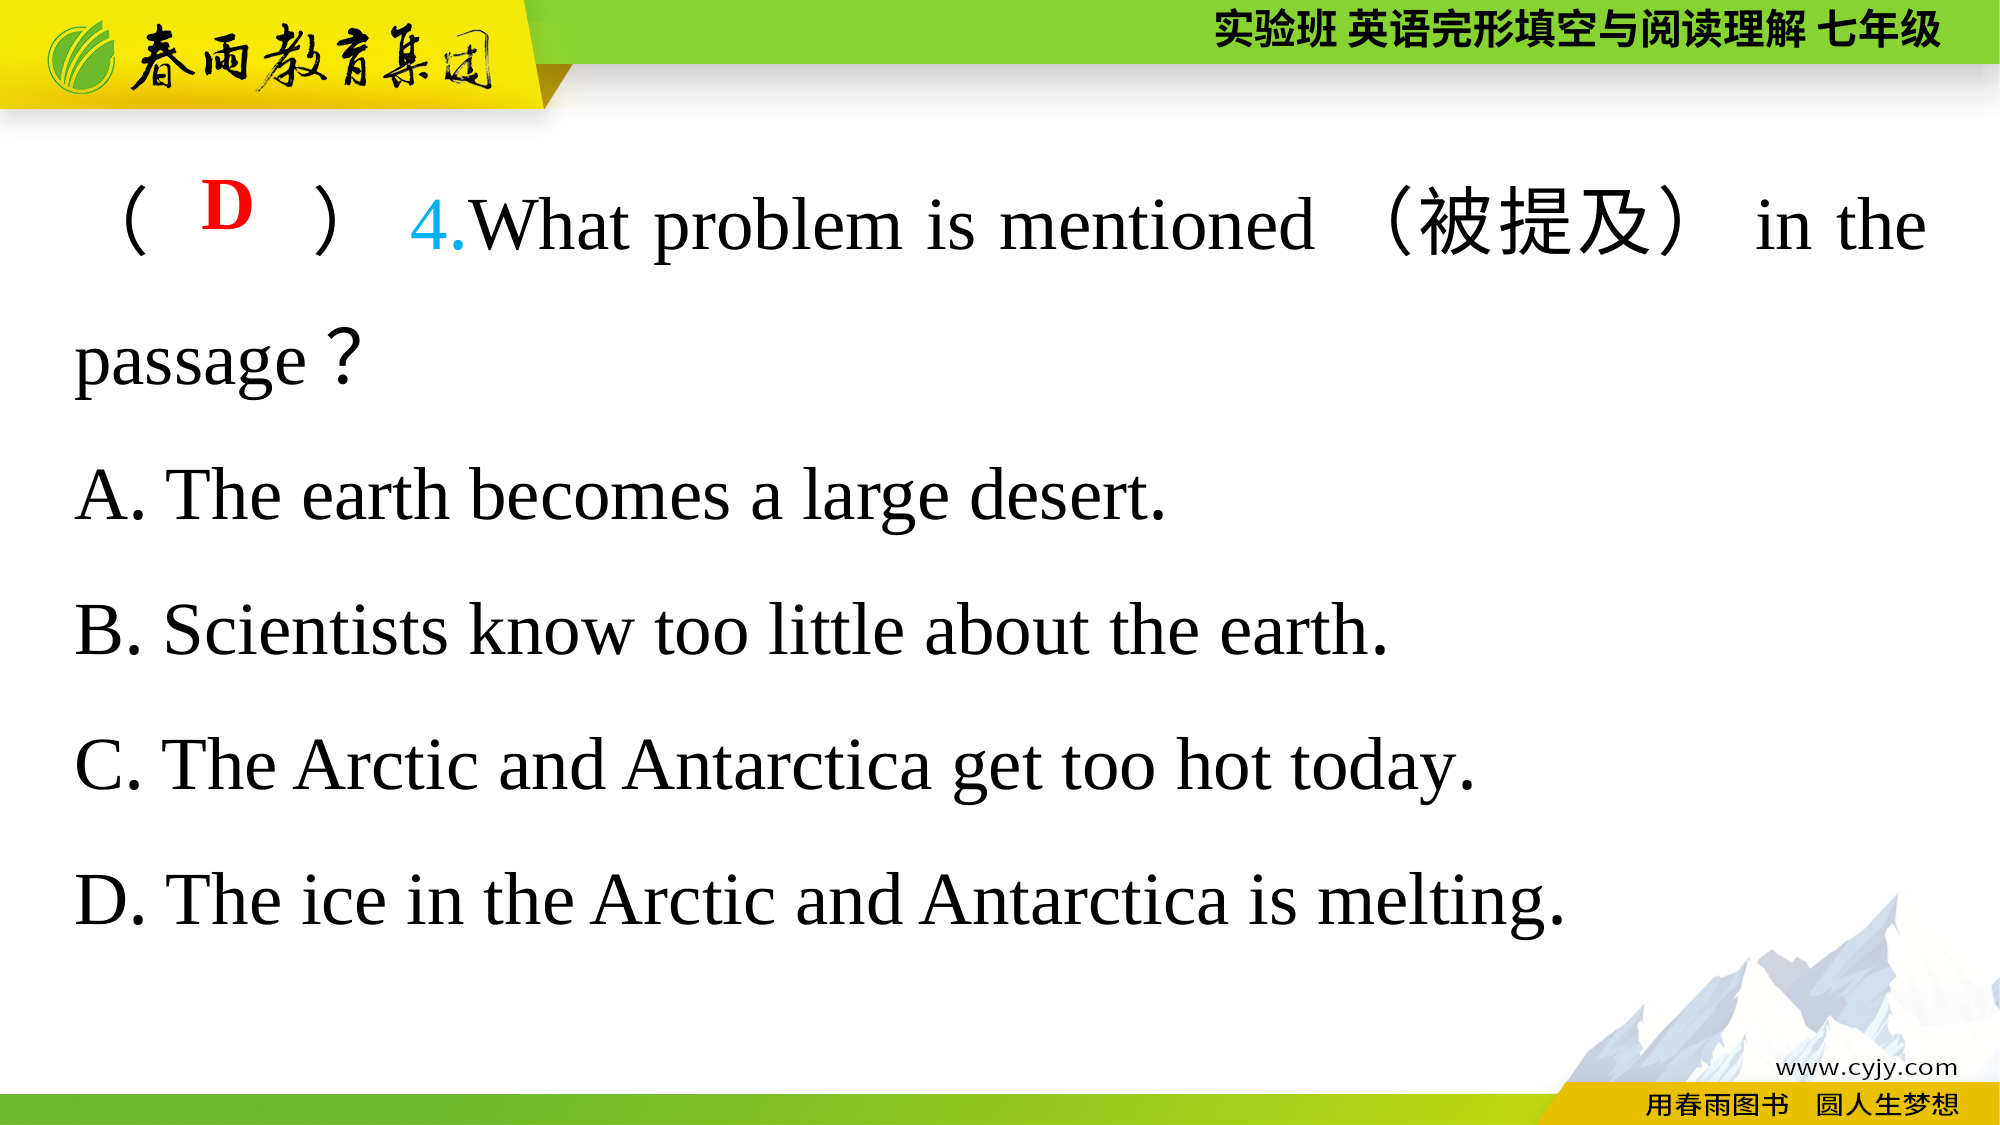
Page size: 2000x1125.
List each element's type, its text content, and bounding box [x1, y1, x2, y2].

text_box D [186, 146, 271, 252]
list （ ）4.What problem is mentioned（被提及）in the passage？ A. The earth becomes a large desert. B. Scientists know too little about the earth. C. The Arctic and Antarctica get too hot today. D. The ice in the Arctic and Antarctica is melting. [59, 122, 1944, 939]
picture [0, 0, 2000, 1125]
